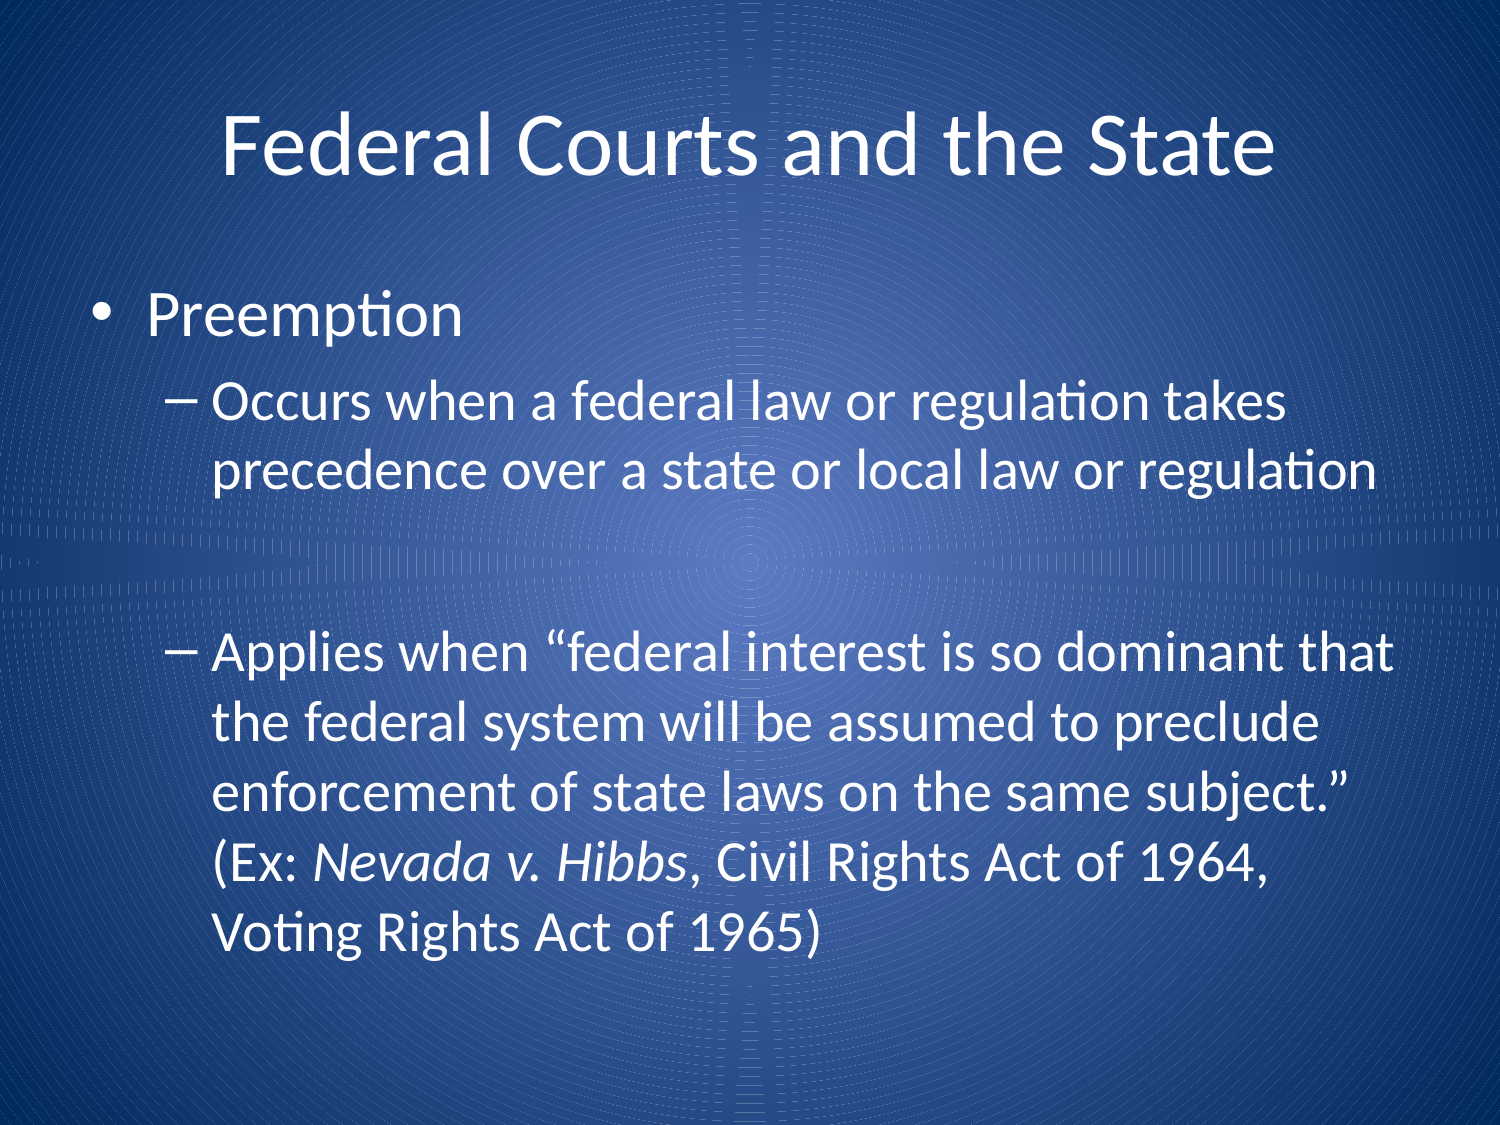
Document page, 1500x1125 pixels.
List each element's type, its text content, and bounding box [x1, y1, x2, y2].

list Preemption Occurs when a federal law or regulation takes precedence over a state or local law or regulation Applies when “federal interest is so dominant that the federal system will be assumed to preclude enforcement of state laws on the same subject.” (Ex: Nevada v. Hibbs, Civil Rights Act of 1964, Voting Rights Act of 1965) [75, 262, 1425, 1005]
title Federal Courts and the State [75, 45, 1425, 233]
